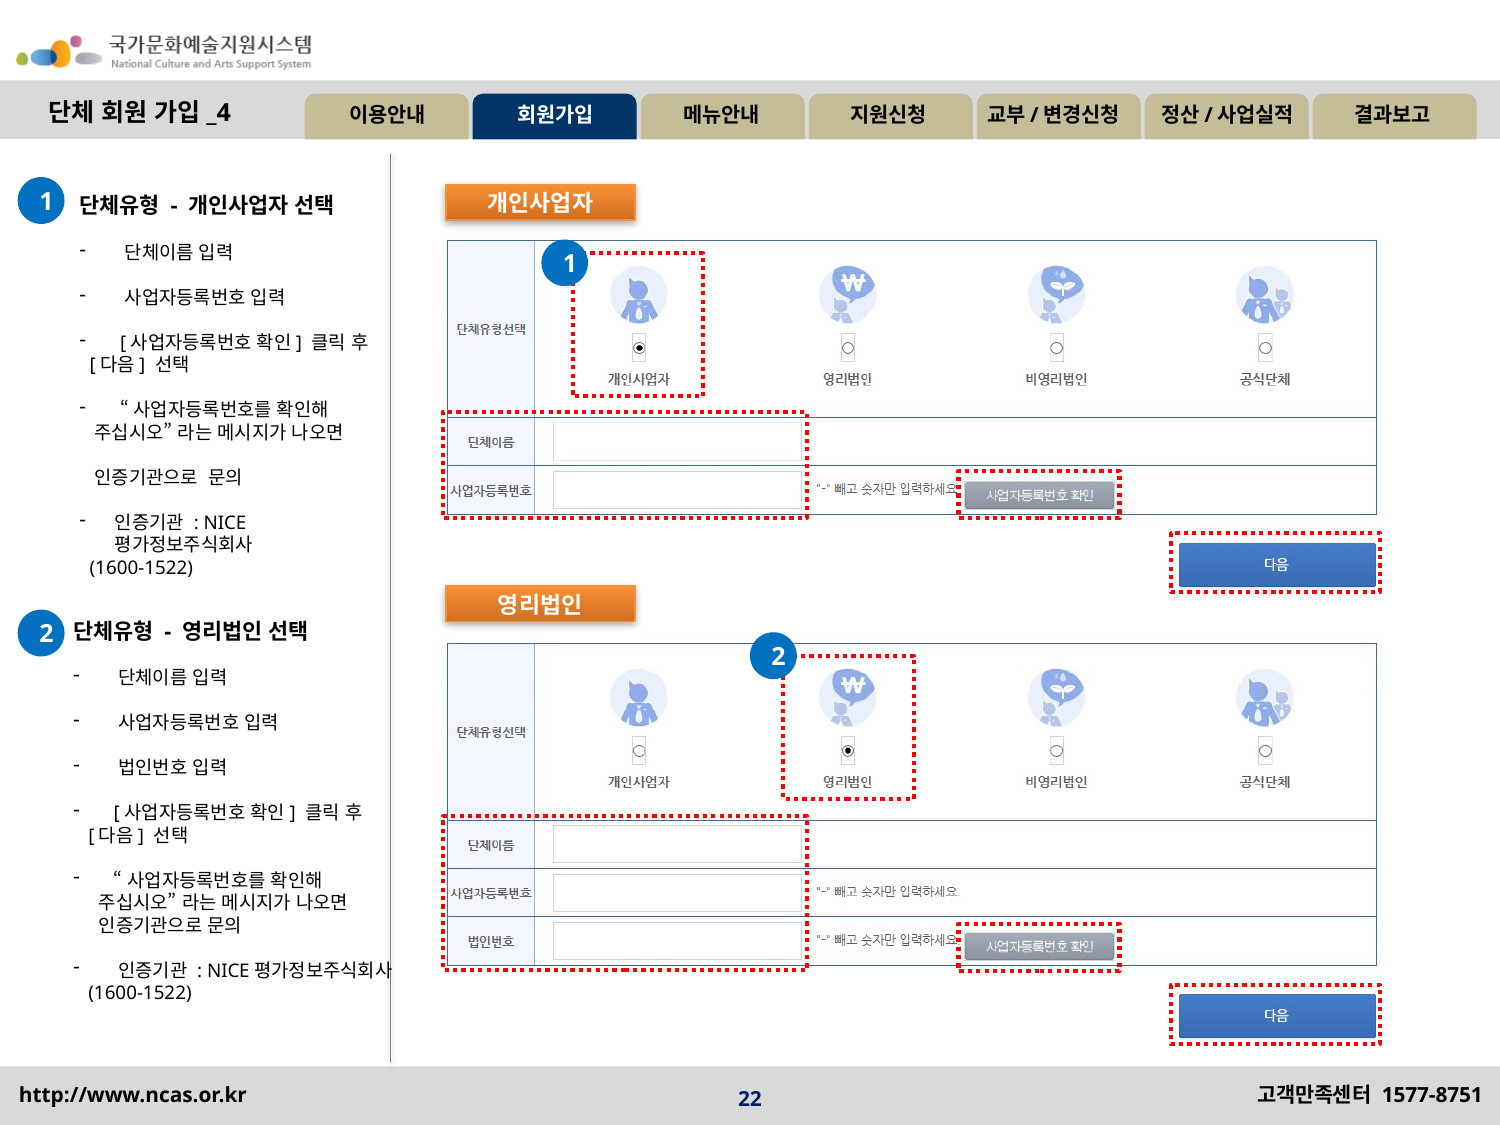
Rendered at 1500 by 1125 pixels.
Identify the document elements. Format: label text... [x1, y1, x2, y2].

text_box 영리법인 [445, 599, 636, 622]
text_box 개인사업자 [445, 184, 636, 221]
text_box 2 [757, 630, 790, 636]
picture [442, 235, 1384, 591]
text_box 1 [15, 174, 64, 227]
text_box 단체유형 - 개인사업자 선택 단체이름 입력 사업자등록번호 입력 [사업자등록번호 확인] 클릭 후 [다음] 선택 “사업자등록번호를 확인해 주십시오” 라는 메시지가 나오면 인증기관으로 문의 인증기관 : NICE평가정보주식회사 (1600-1522) [64, 184, 397, 586]
picture [442, 637, 1383, 1045]
text_box 2 [15, 607, 58, 659]
text_box 단체 회원 가입_4 [33, 89, 246, 135]
picture [6, 24, 324, 77]
text_box 단체유형 - 영리법인 선택 단체이름 입력 사업자등록번호 입력 법인번호 입력 [사업자등록번호 확인] 클릭 후 [다음] 선택 “사업자등록번호를 확인해 주십시오” 라는 메시지가 나오면 인증기관으로 문의 인증기관 : NICE평가정보주식회사 (1600-1522) [58, 609, 408, 1011]
